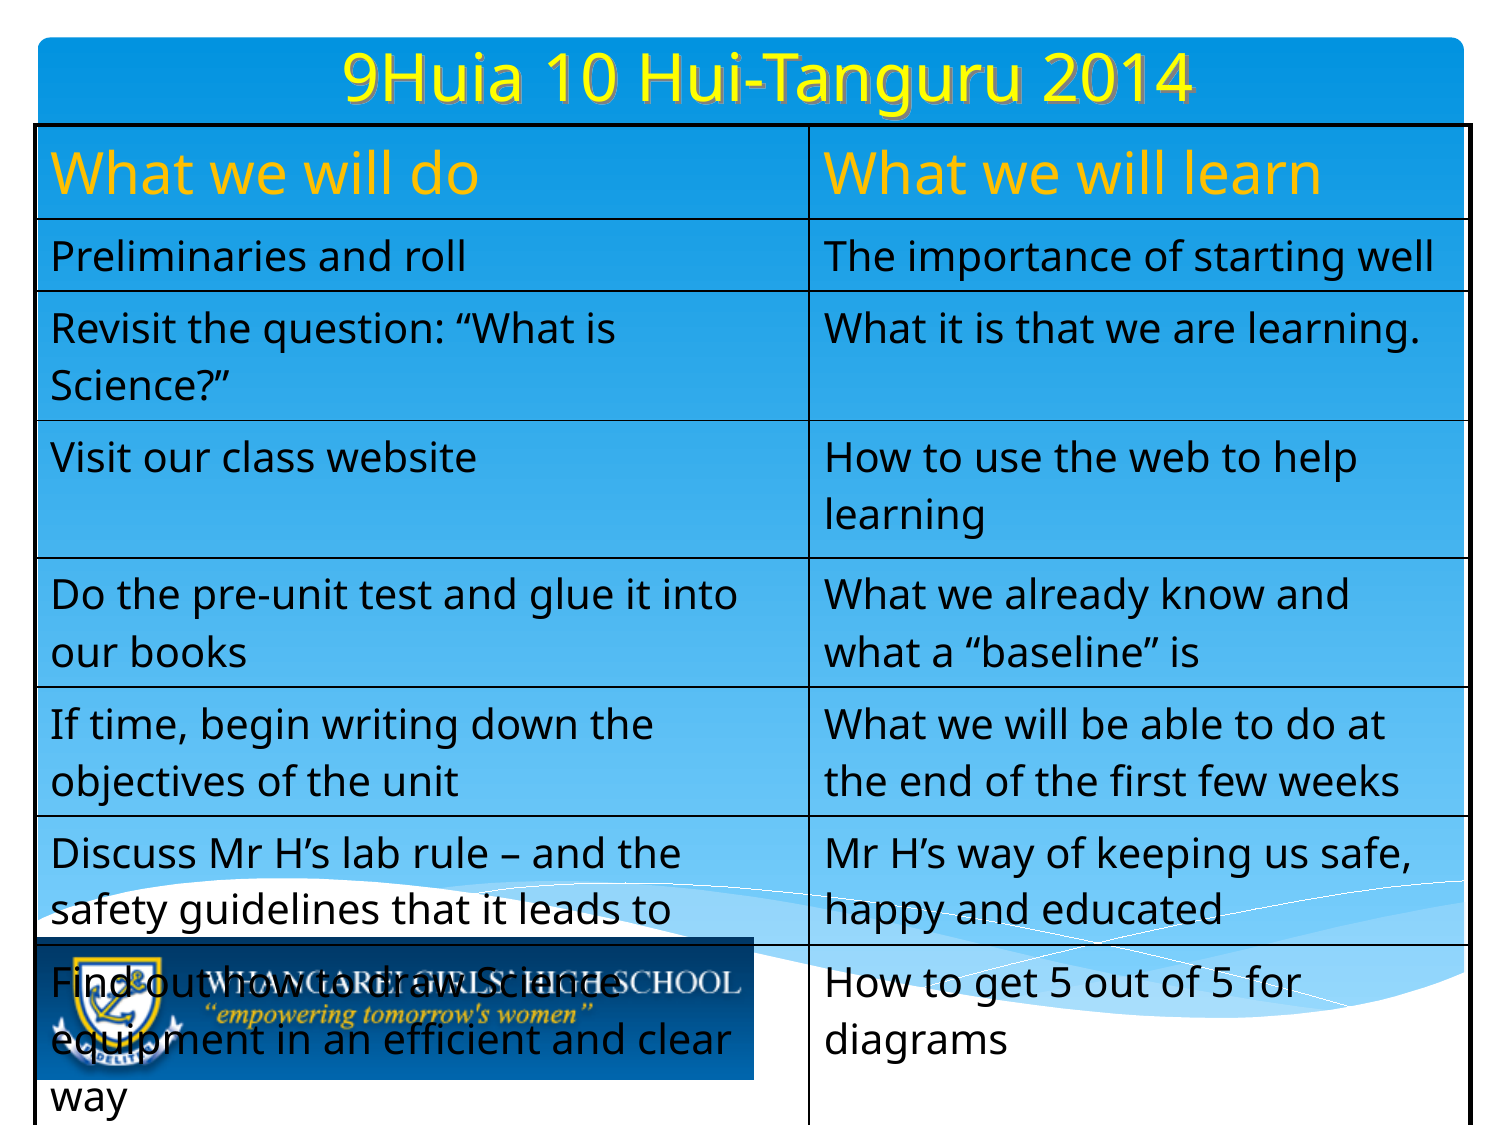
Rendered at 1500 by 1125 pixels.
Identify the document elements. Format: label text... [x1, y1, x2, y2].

table_header What we will do [37, 127, 808, 218]
table_cell Find out how to draw Science equipment in an efficient and clear way [37, 946, 808, 1125]
table_cell Preliminaries and roll [37, 220, 808, 290]
table_cell How to get 5 out of 5 for diagrams [810, 946, 1468, 1125]
table_cell What it is that we are learning. [810, 292, 1468, 420]
table_cell If time, begin writing down the objectives of the unit [37, 688, 808, 815]
table_header What we will learn [810, 127, 1468, 218]
table_cell Do the pre-unit test and glue it into our books [37, 559, 808, 686]
table_cell What we already know and what a “baseline” is [810, 559, 1468, 686]
table_cell Mr H’s way of keeping us safe, happy and educated [810, 817, 1468, 944]
table_cell What we will be able to do at the end of the first few weeks [810, 688, 1468, 815]
table_cell How to use the web to help learning [810, 421, 1468, 557]
table_cell Revisit the question: “What is Science?” [37, 292, 808, 420]
table_cell The importance of starting well [810, 220, 1468, 290]
text_box 9Huia 10 Hui-Tanguru 2014 [162, 24, 1375, 123]
picture [37, 937, 754, 1080]
table_cell Discuss Mr H’s lab rule – and the safety guidelines that it leads to [37, 817, 808, 944]
table_cell Visit our class website [37, 421, 808, 557]
